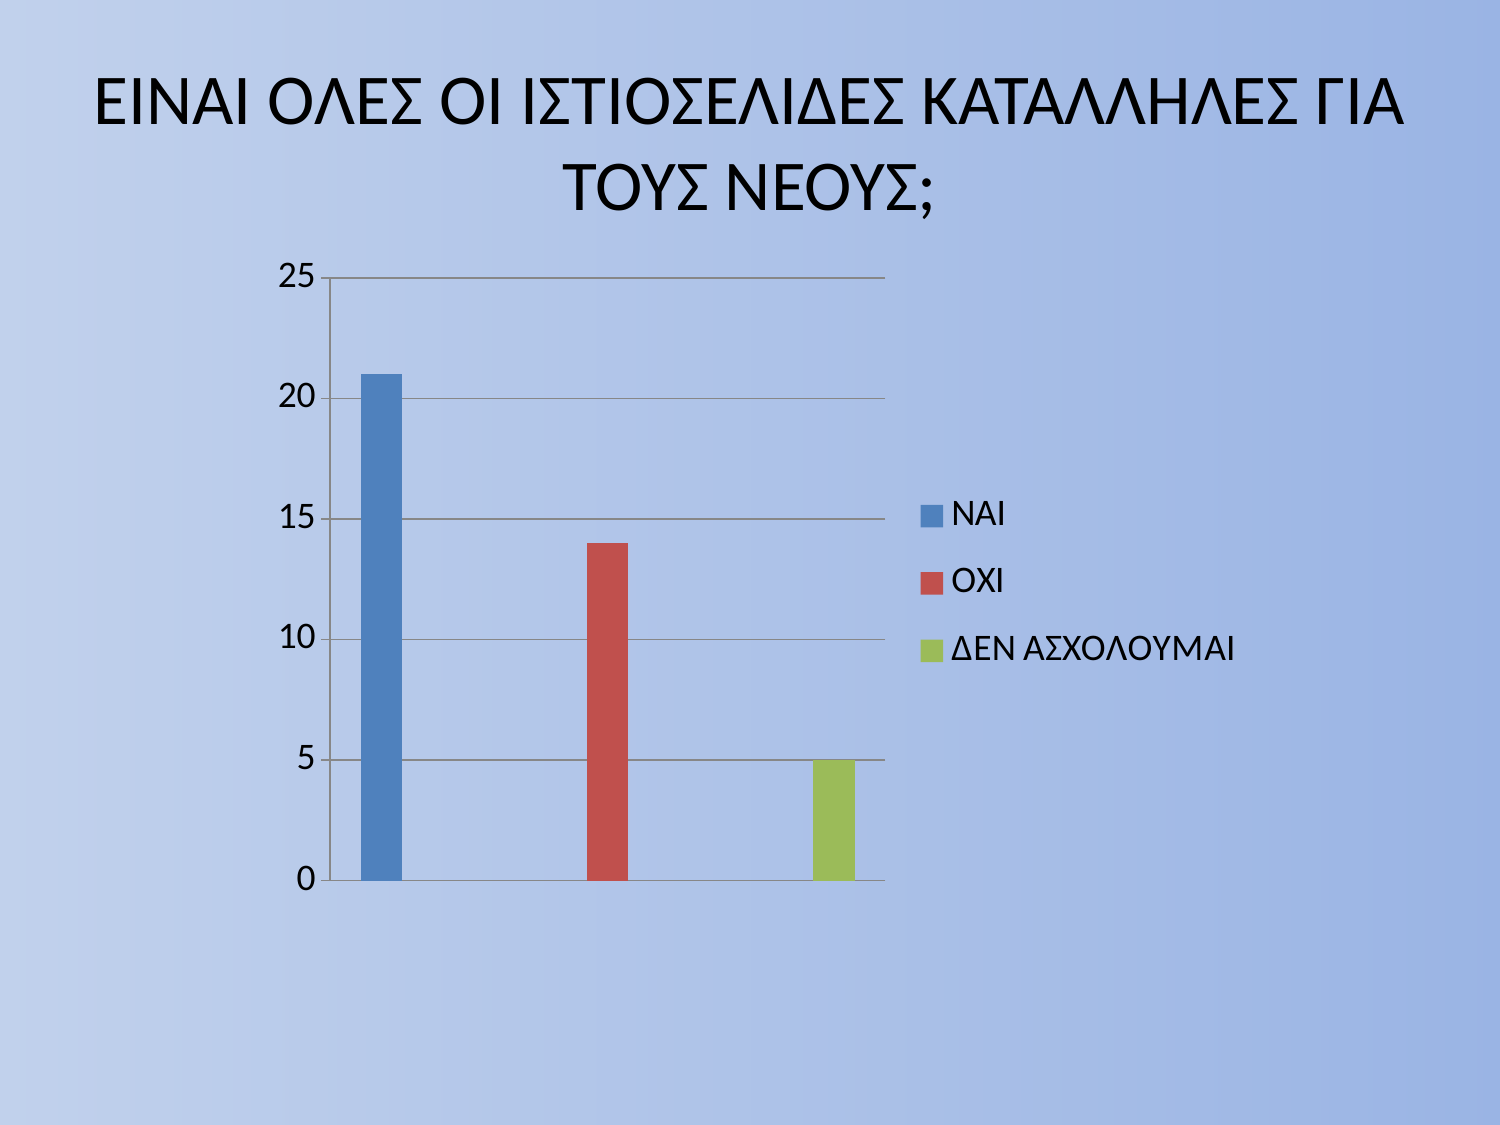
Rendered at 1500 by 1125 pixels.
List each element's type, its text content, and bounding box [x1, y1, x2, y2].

chart [257, 245, 1259, 913]
title ΕΙΝΑΙ ΟΛΕΣ ΟΙ ΙΣΤΙΟΣΕΛΙΔΕΣ ΚΑΤΑΛΛΗΛΕΣ ΓΙΑ ΤΟΥΣ ΝΕΟΥΣ; [75, 45, 1425, 233]
